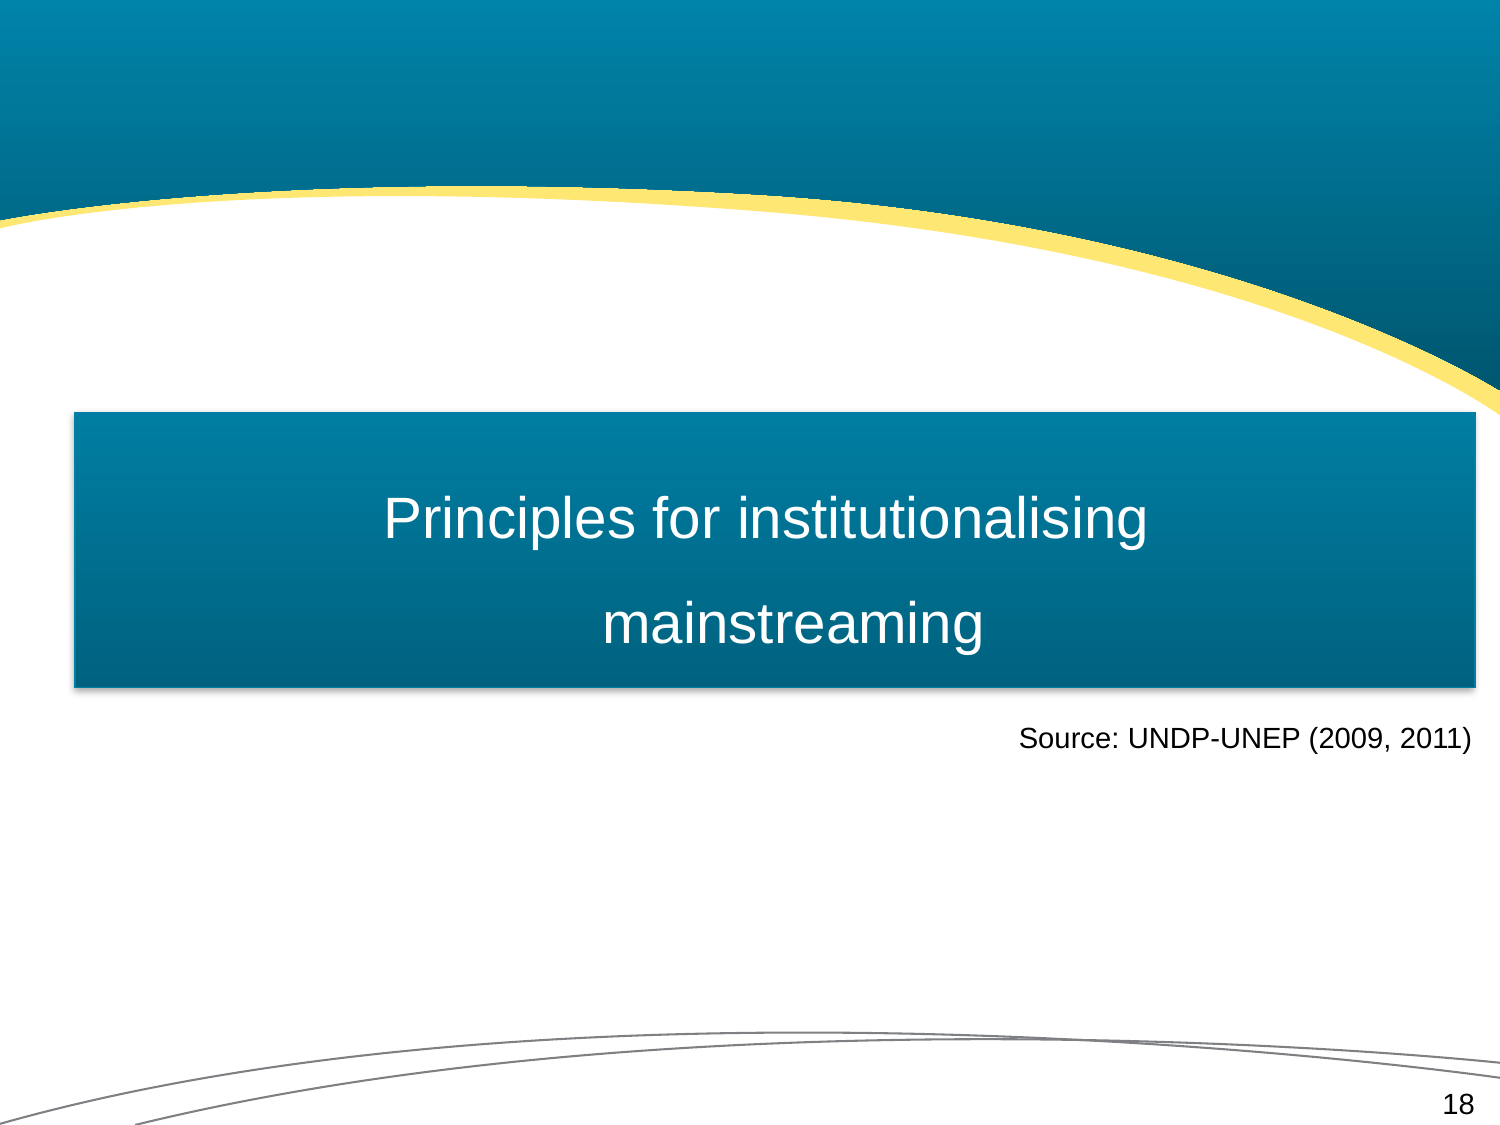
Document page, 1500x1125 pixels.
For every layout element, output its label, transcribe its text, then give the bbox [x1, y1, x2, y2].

list Principles for institutionalising mainstreaming [74, 412, 1476, 688]
text_box Source: UNDP-UNEP (2009, 2011) [724, 712, 1488, 763]
slide_number 18 [1124, 1084, 1476, 1113]
